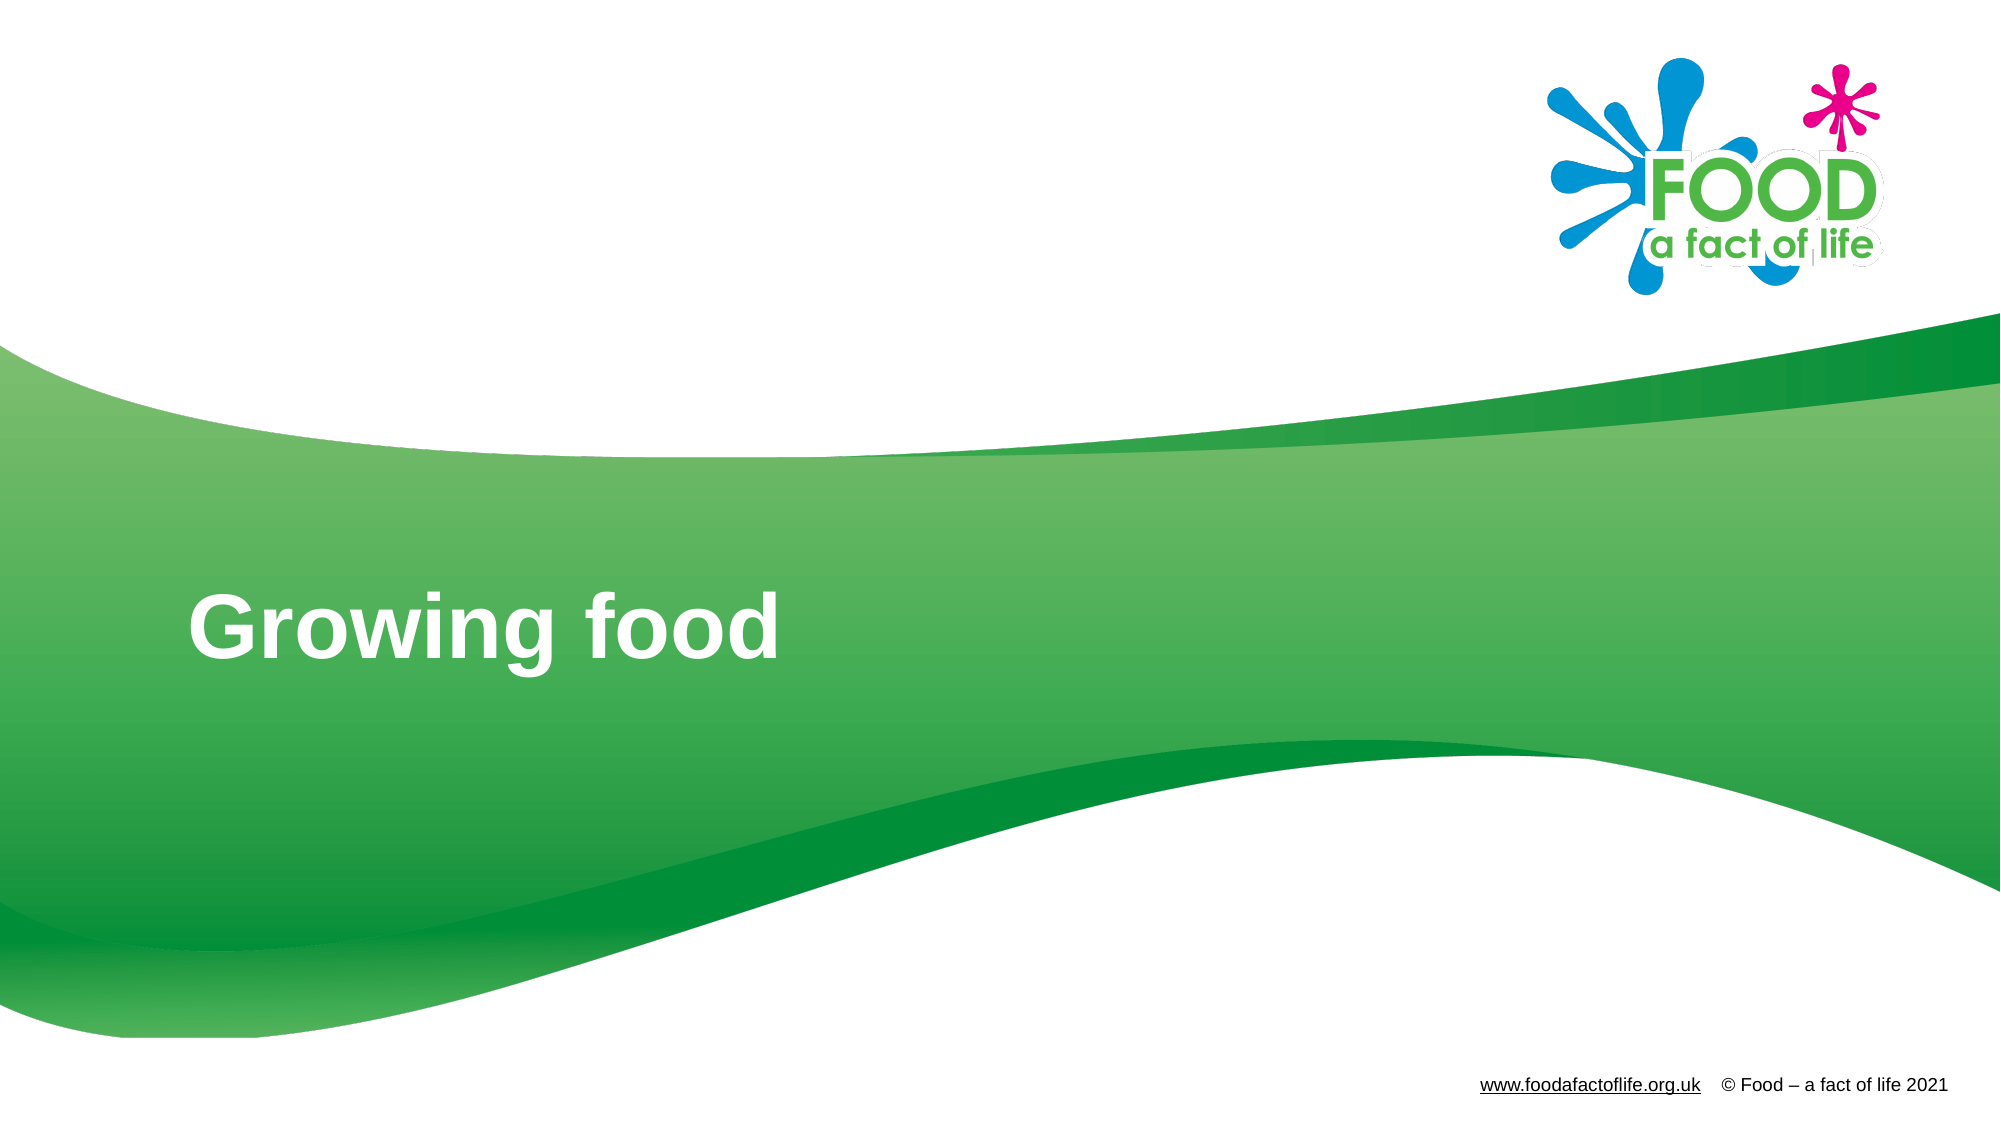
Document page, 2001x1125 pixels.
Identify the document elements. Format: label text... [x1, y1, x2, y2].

title Growing food [187, 579, 1688, 700]
picture [0, 0, 2000, 1125]
